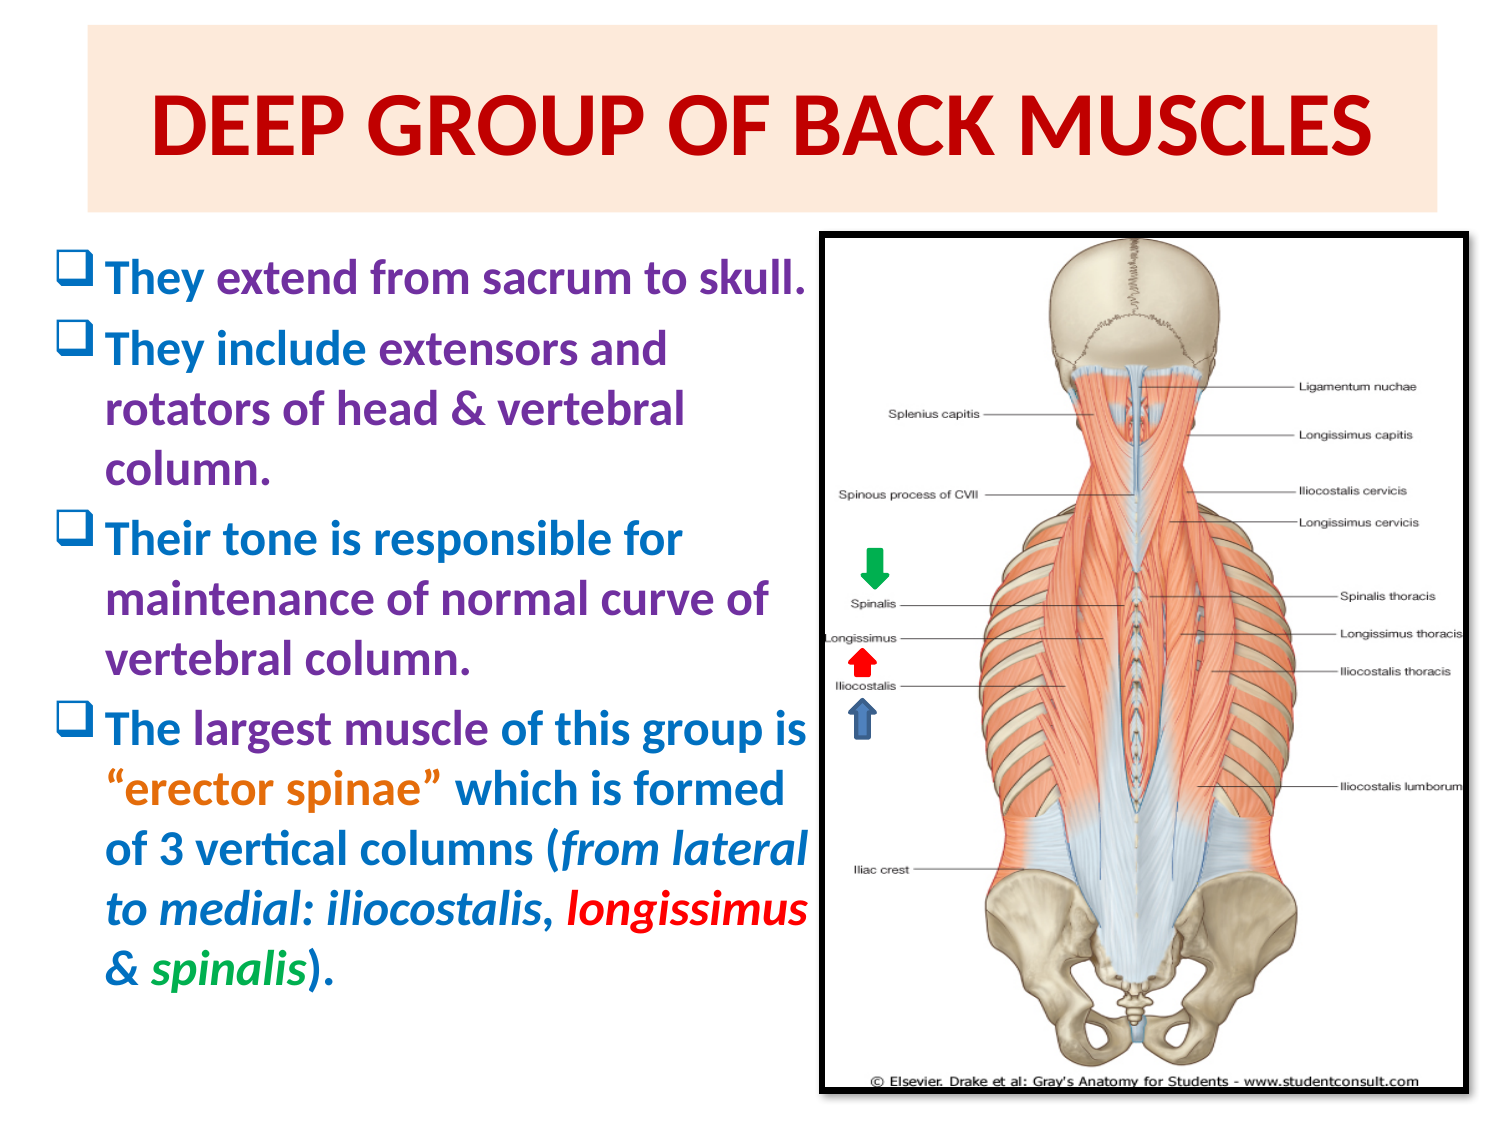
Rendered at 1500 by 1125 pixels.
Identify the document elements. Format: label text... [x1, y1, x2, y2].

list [824, 237, 1463, 1088]
title DEEP GROUP OF BACK MUSCLES [87, 24, 1438, 213]
list They extend from sacrum to skull. They include extensors and rotators of head & vertebral column. Their tone is responsible for maintenance of normal curve of vertebral column. The largest muscle of this group is “erector spinae” which is formed of 3 vertical columns (from lateral to medial: iliocostalis, longissimus & spinalis). [37, 237, 820, 1100]
